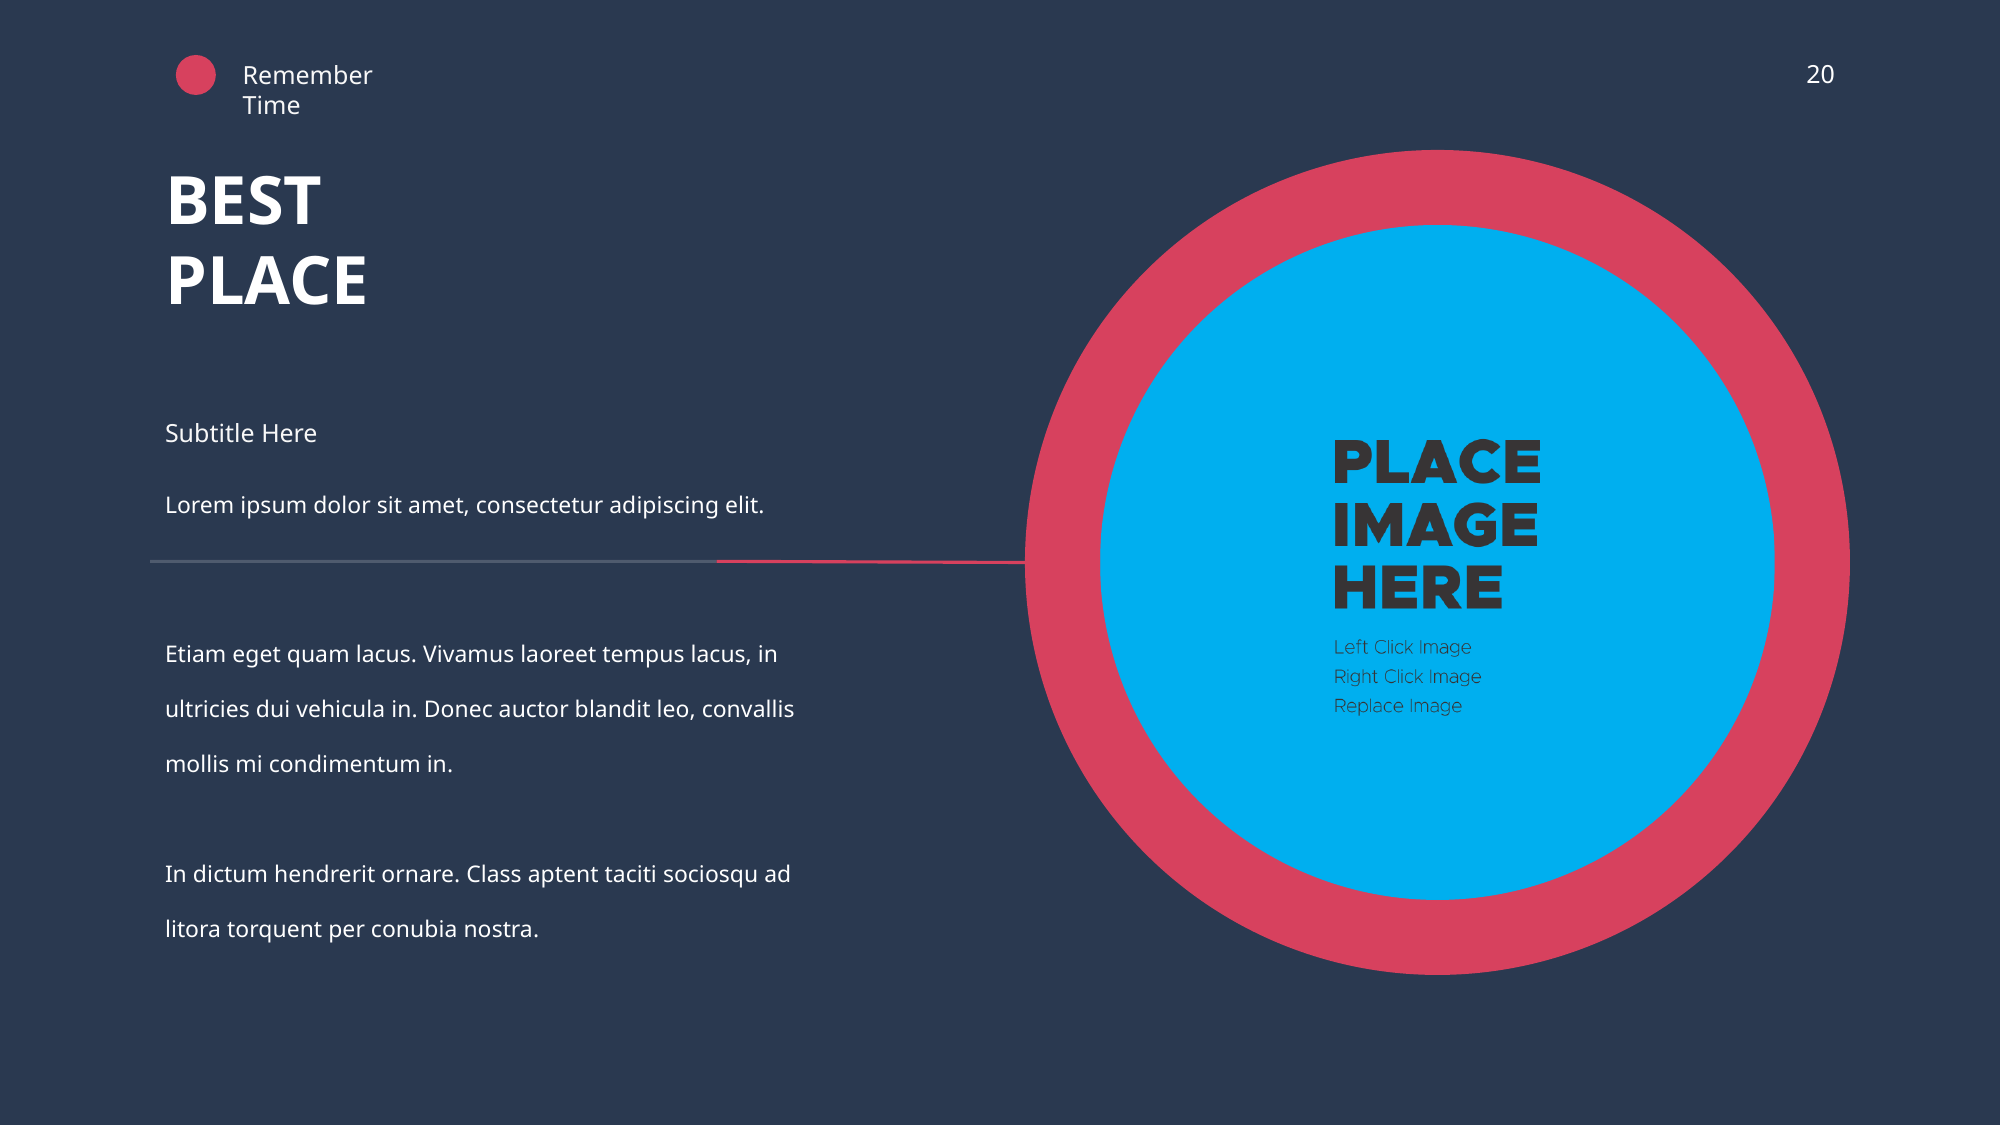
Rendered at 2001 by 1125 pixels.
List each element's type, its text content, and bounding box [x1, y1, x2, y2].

picture [1412, 441, 1456, 482]
text_box BEST PLACE [149, 149, 642, 325]
text_box Remember Time [227, 52, 444, 128]
picture [1336, 441, 1371, 482]
picture [1099, 224, 1425, 901]
picture [1377, 441, 1408, 482]
picture [1408, 504, 1451, 545]
picture [1424, 566, 1460, 608]
picture [1460, 440, 1499, 483]
text_box [175, 54, 216, 95]
picture [1455, 503, 1495, 546]
picture [1506, 441, 1539, 482]
picture [1468, 566, 1501, 608]
text_box Subtitle Here [149, 409, 517, 455]
text_box Lorem ipsum dolor sit amet, consectetur adipiscing elit. [149, 455, 840, 526]
picture [1503, 504, 1536, 545]
picture [1383, 566, 1416, 608]
picture [1336, 566, 1374, 608]
picture [1356, 504, 1401, 545]
picture [1336, 504, 1347, 545]
picture [1450, 224, 1776, 901]
text_box Etiam eget quam lacus. Vivamus laoreet tempus lacus, in ultricies dui vehicula in. Donec auctor blandit leo, convallis mollis mi condimentum in. In dictum hendrerit ornare. Class aptent taciti sociosqu ad litora torquent per conubia nostra. [149, 604, 840, 950]
text_box ‹#› [1689, 45, 1850, 106]
